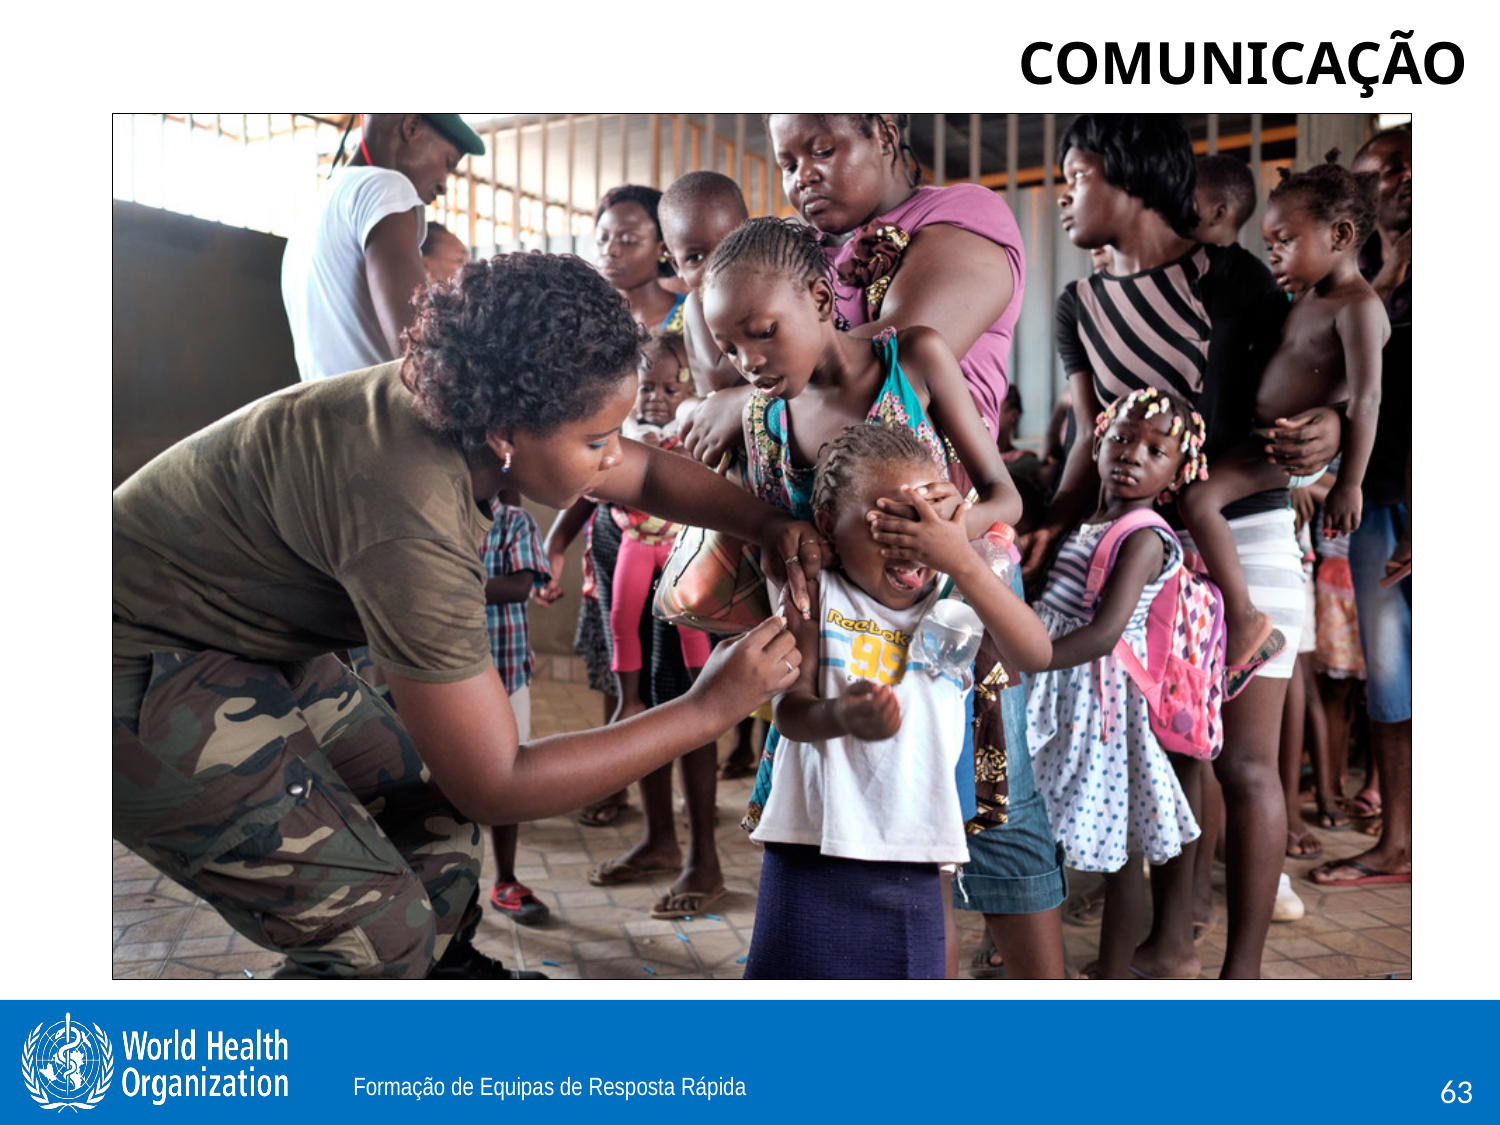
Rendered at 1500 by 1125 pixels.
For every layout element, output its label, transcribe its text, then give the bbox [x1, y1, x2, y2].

picture [21, 1012, 288, 1113]
picture [111, 113, 1412, 980]
text_box COMUNICAÇÃO [242, 19, 1483, 104]
